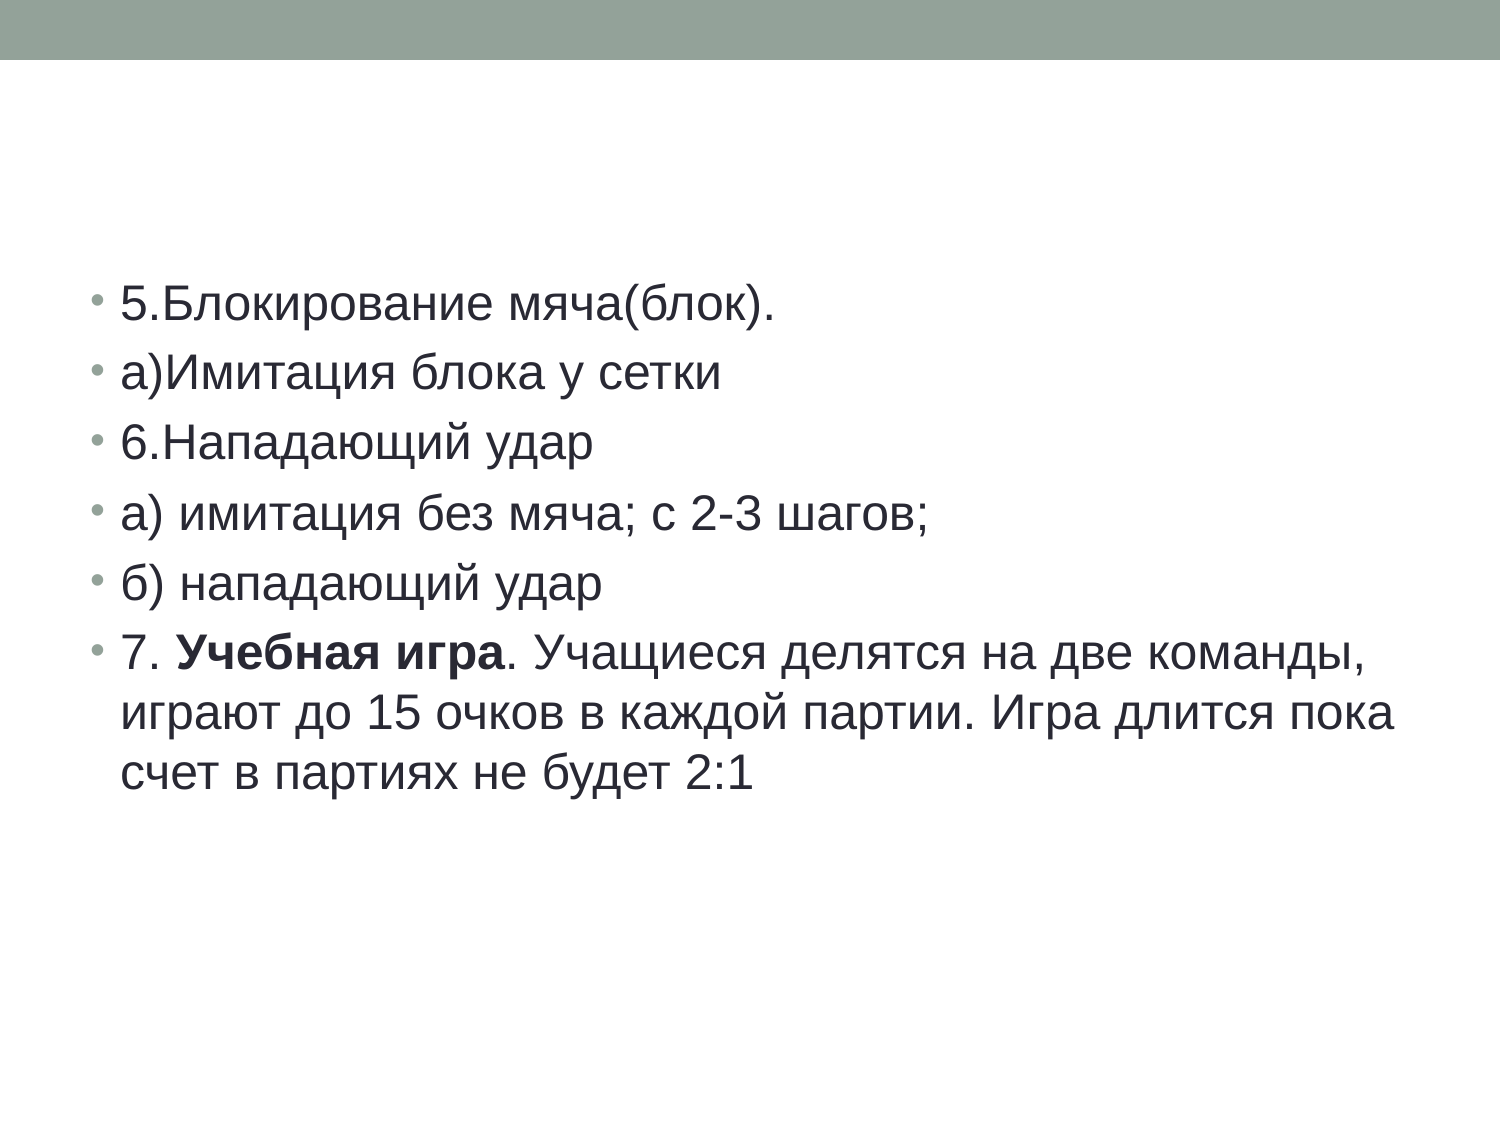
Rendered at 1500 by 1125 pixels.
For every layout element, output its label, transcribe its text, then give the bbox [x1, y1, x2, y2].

list 5.Блокирование мяча(блок). а)Имитация блока у сетки 6.Нападающий удар а) имитация без мяча; с 2-3 шагов; б) нападающий удар 7. Учебная игра. Учащиеся делятся на две команды, играют до 15 очков в каждой партии. Игра длится пока счет в партиях не будет 2:1 [75, 262, 1425, 1063]
